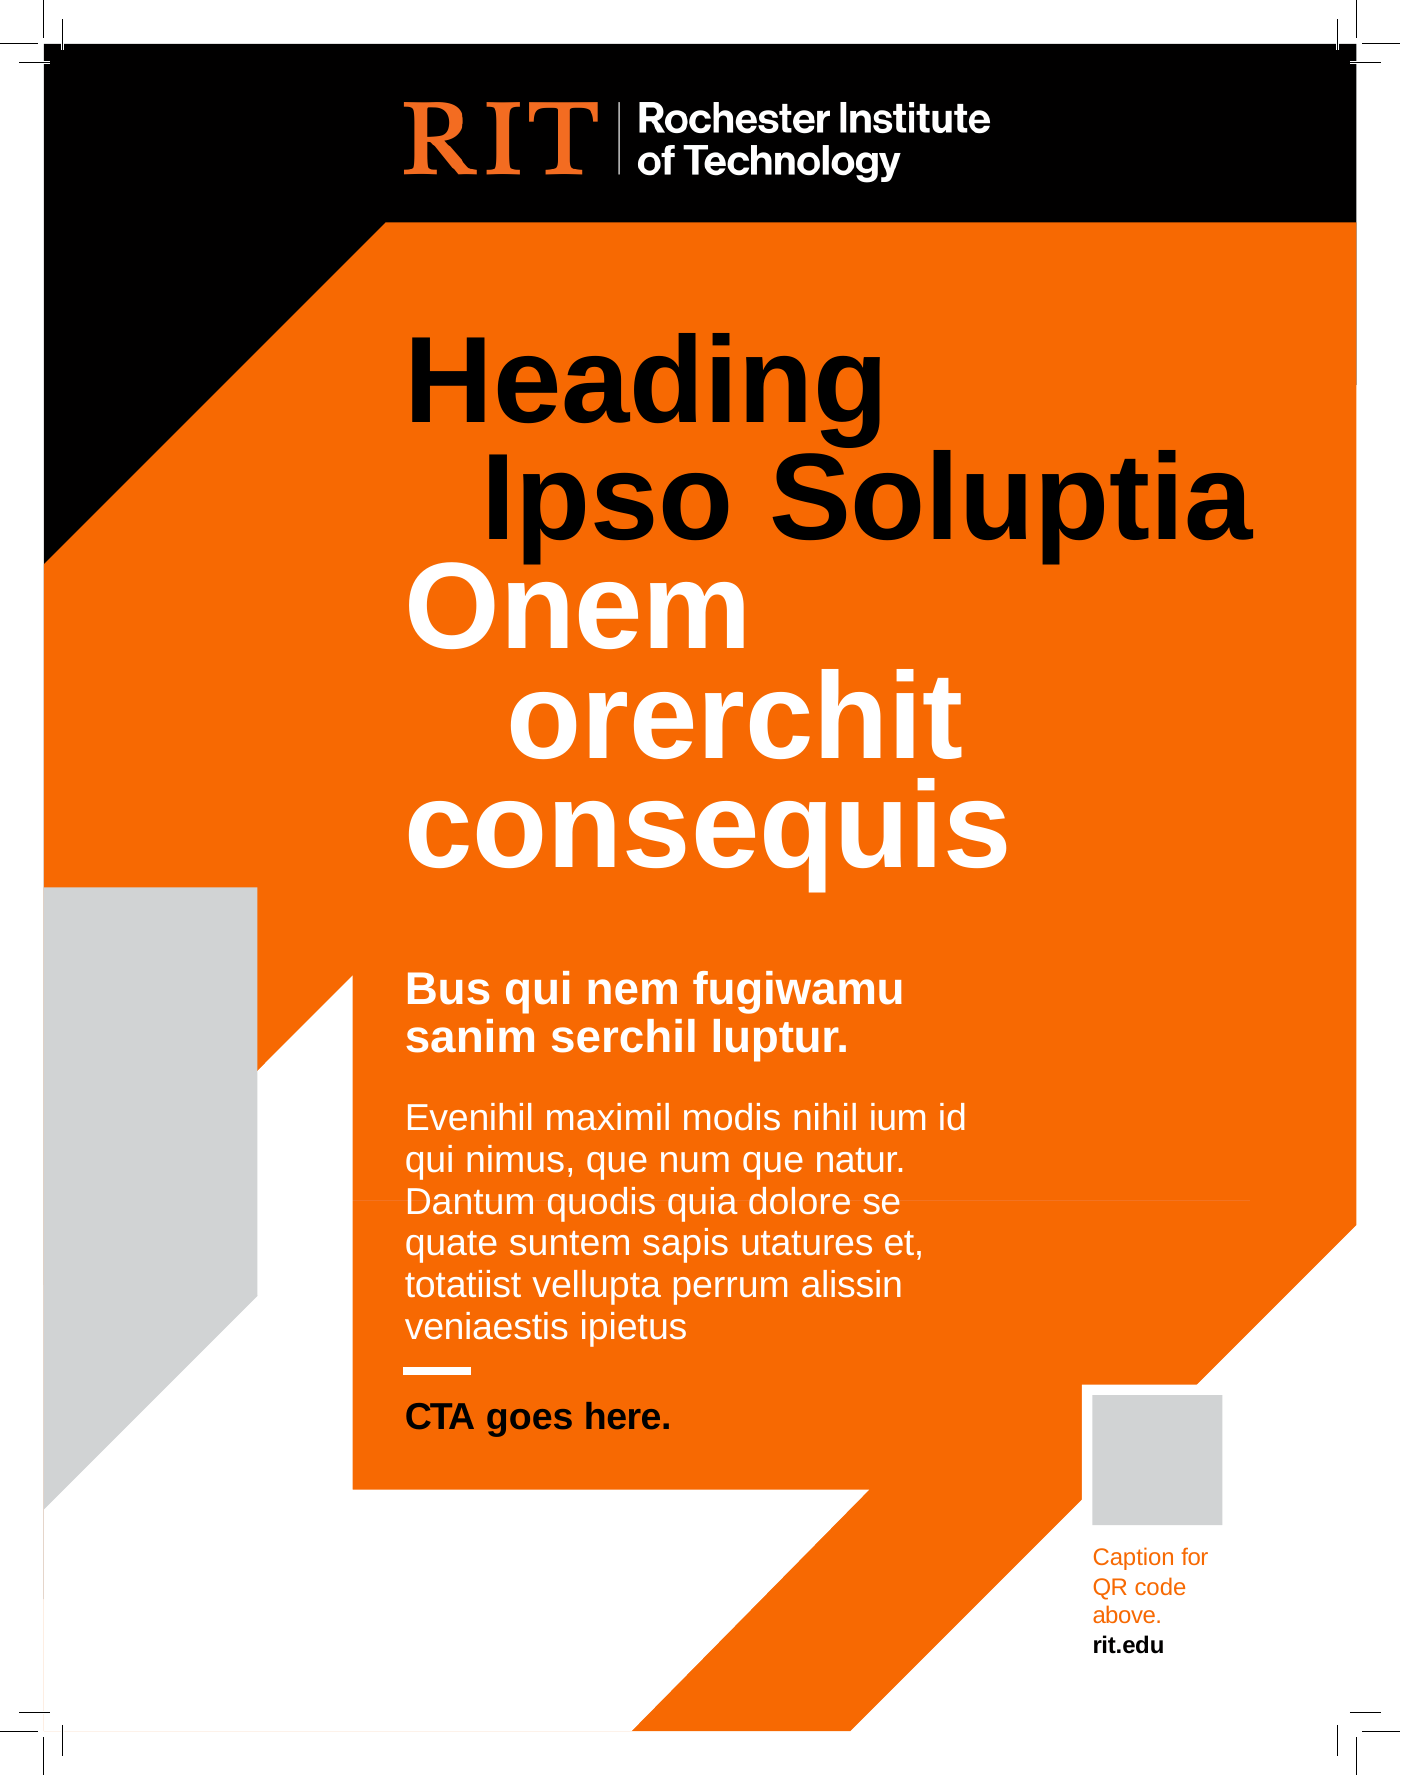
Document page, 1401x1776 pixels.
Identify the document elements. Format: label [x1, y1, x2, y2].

picture [400, 86, 1038, 213]
text_box [0, 0, 1400, 1775]
